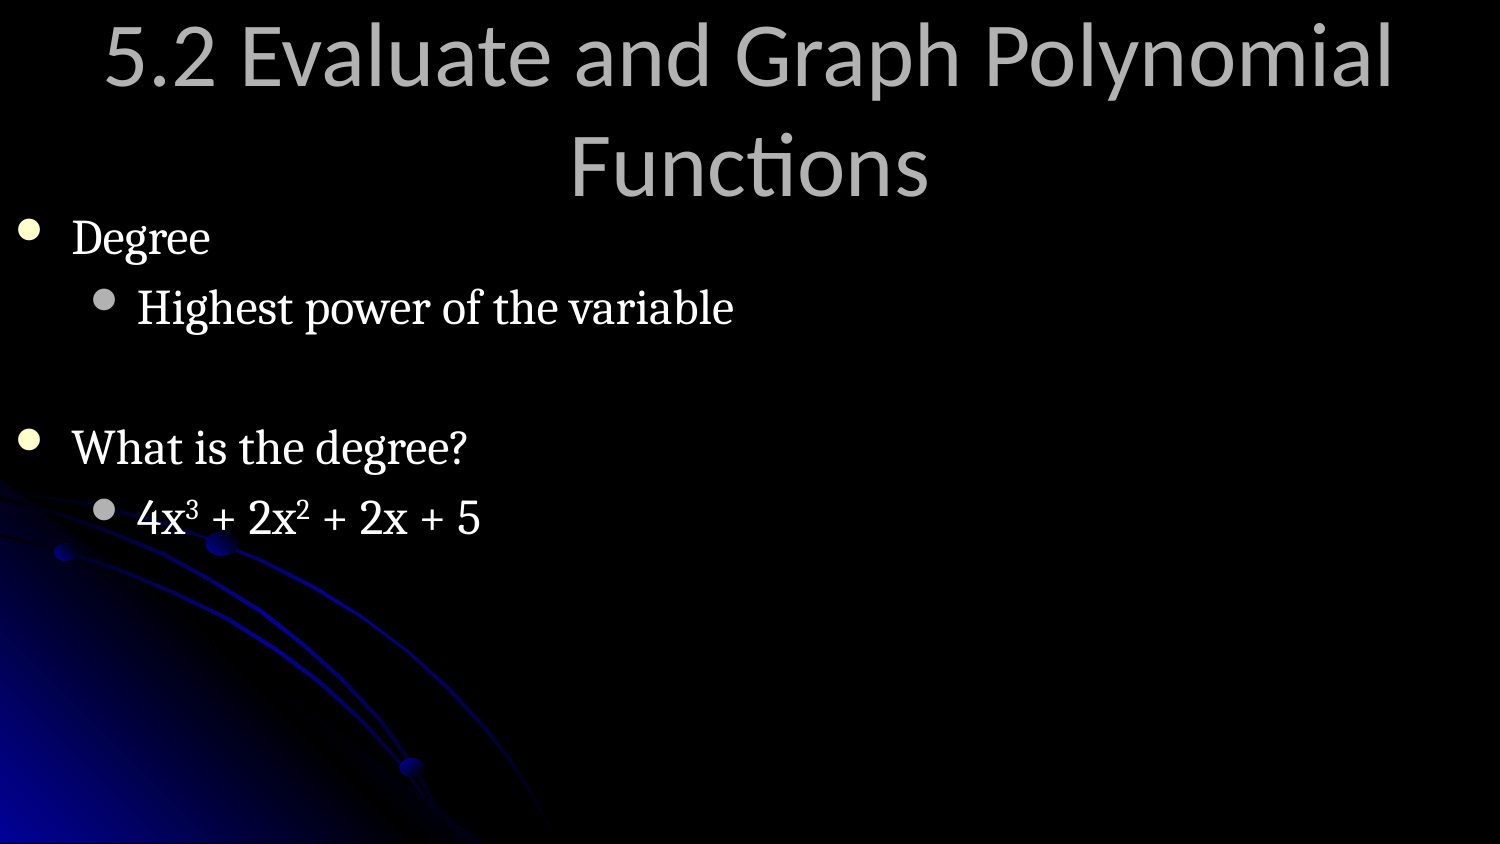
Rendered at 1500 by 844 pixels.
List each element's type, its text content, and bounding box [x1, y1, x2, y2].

title 5.2 Evaluate and Graph Polynomial Functions [0, 33, 1500, 175]
list Degree Highest power of the variable What is the degree? 4x3 + 2x2 + 2x + 5 [0, 196, 1500, 755]
